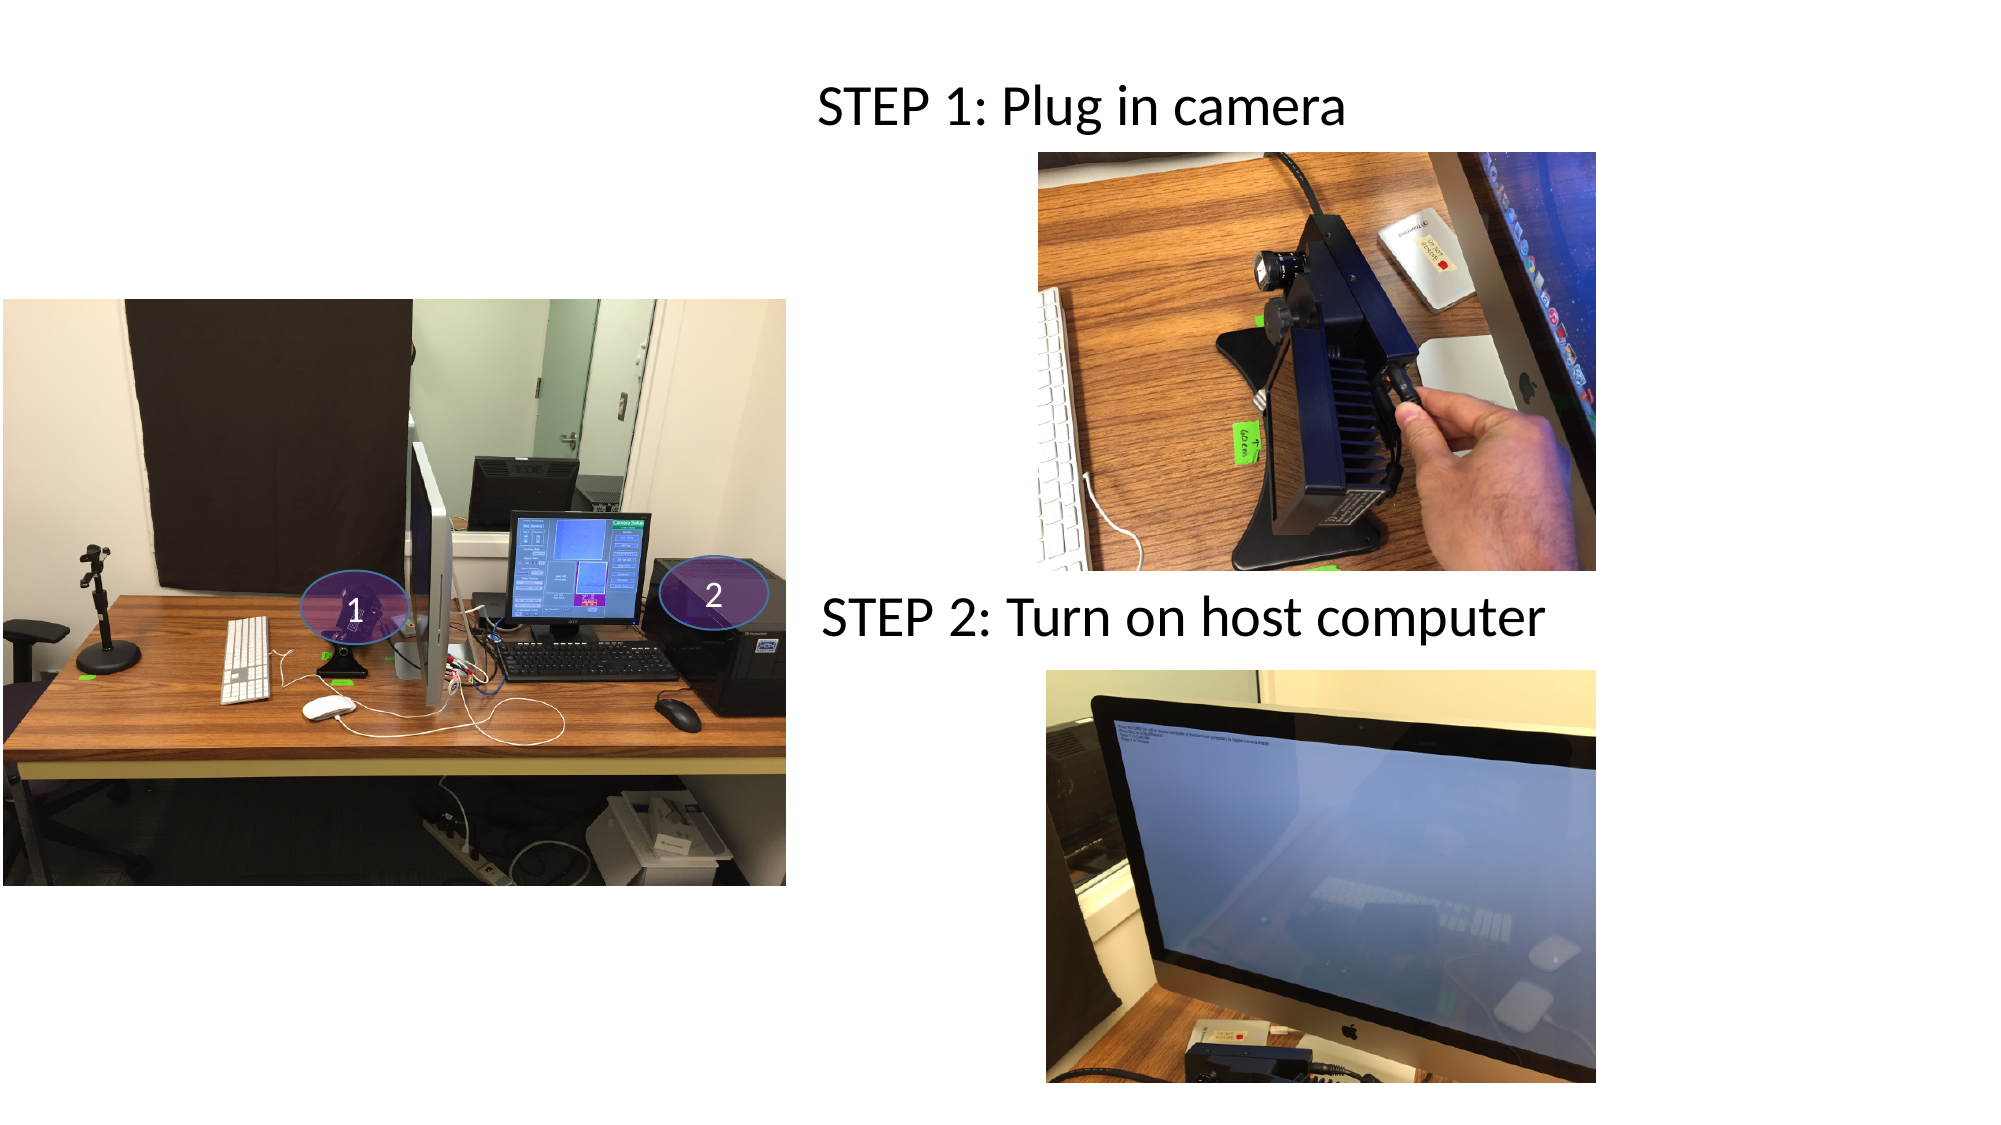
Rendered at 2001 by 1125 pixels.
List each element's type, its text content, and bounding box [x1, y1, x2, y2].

picture [1038, 152, 1596, 571]
list STEP 1: Plug in camera [802, 67, 2000, 556]
text_box STEP 2: Turn on host computer [807, 570, 1563, 656]
picture [1046, 670, 1596, 1083]
picture [3, 299, 786, 886]
